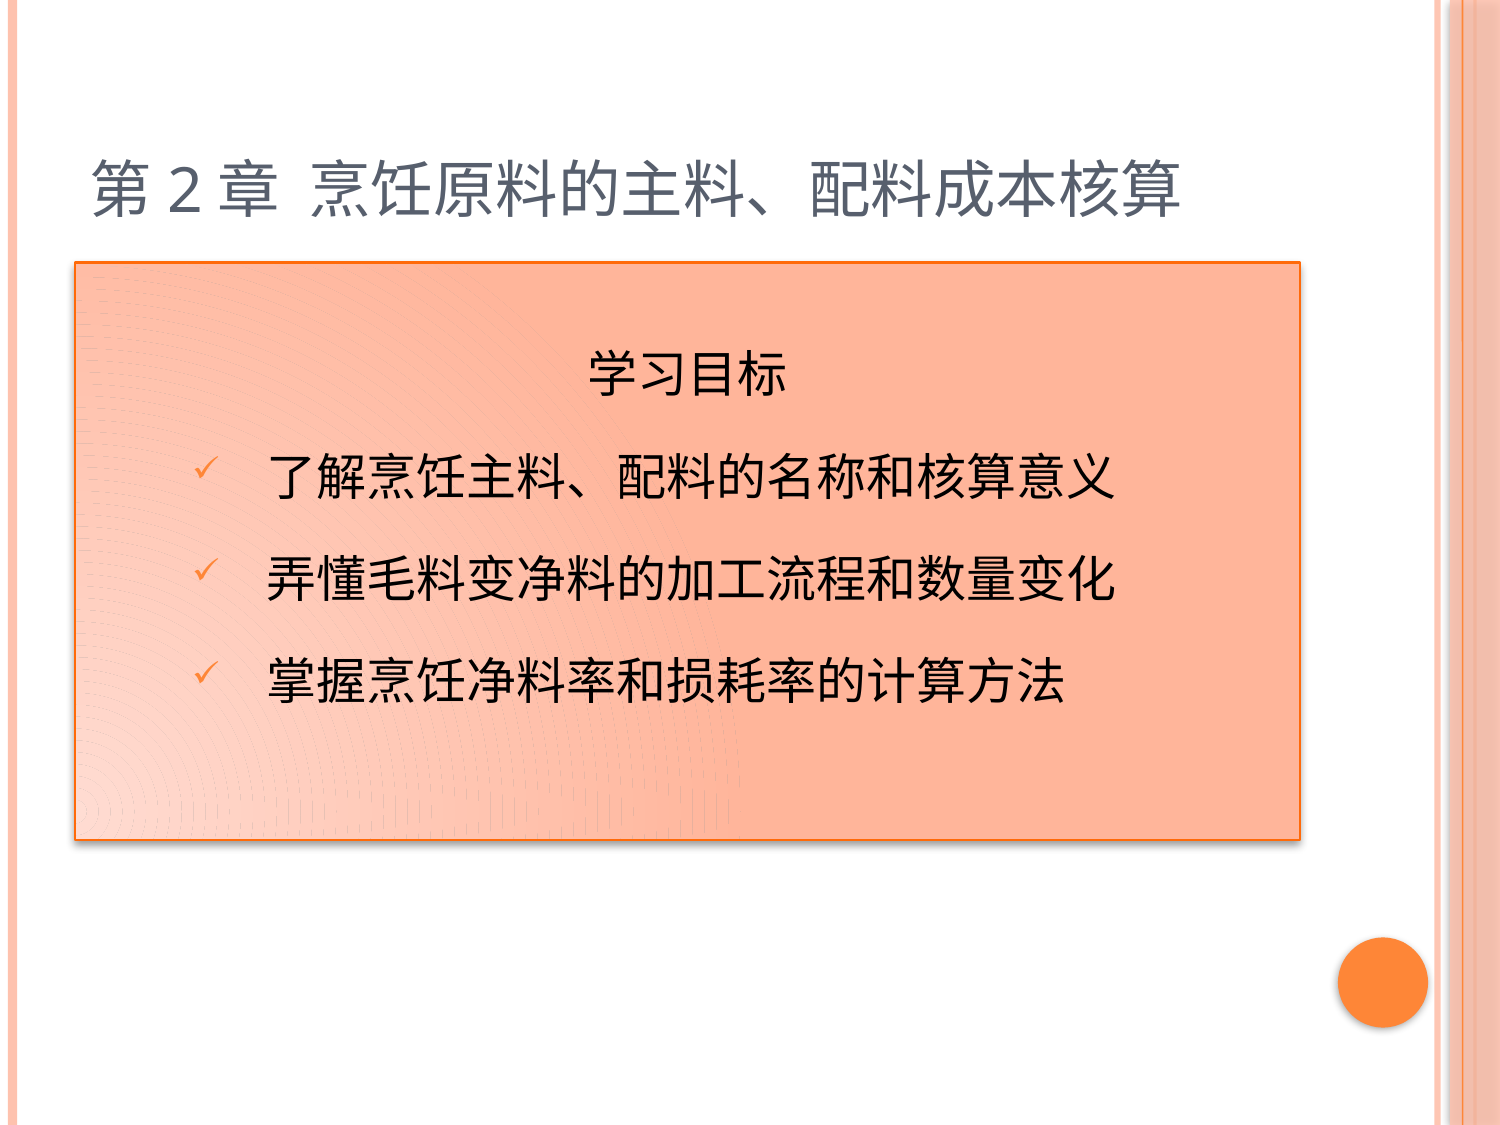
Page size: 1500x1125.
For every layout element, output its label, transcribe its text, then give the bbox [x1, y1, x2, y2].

title 第2章 烹饪原料的主料、配料成本核算 [75, 45, 1300, 233]
list 学习目标 了解烹饪主料、配料的名称和核算意义 弄懂毛料变净料的加工流程和数量变化 掌握烹饪净料率和损耗率的计算方法 [74, 261, 1301, 841]
